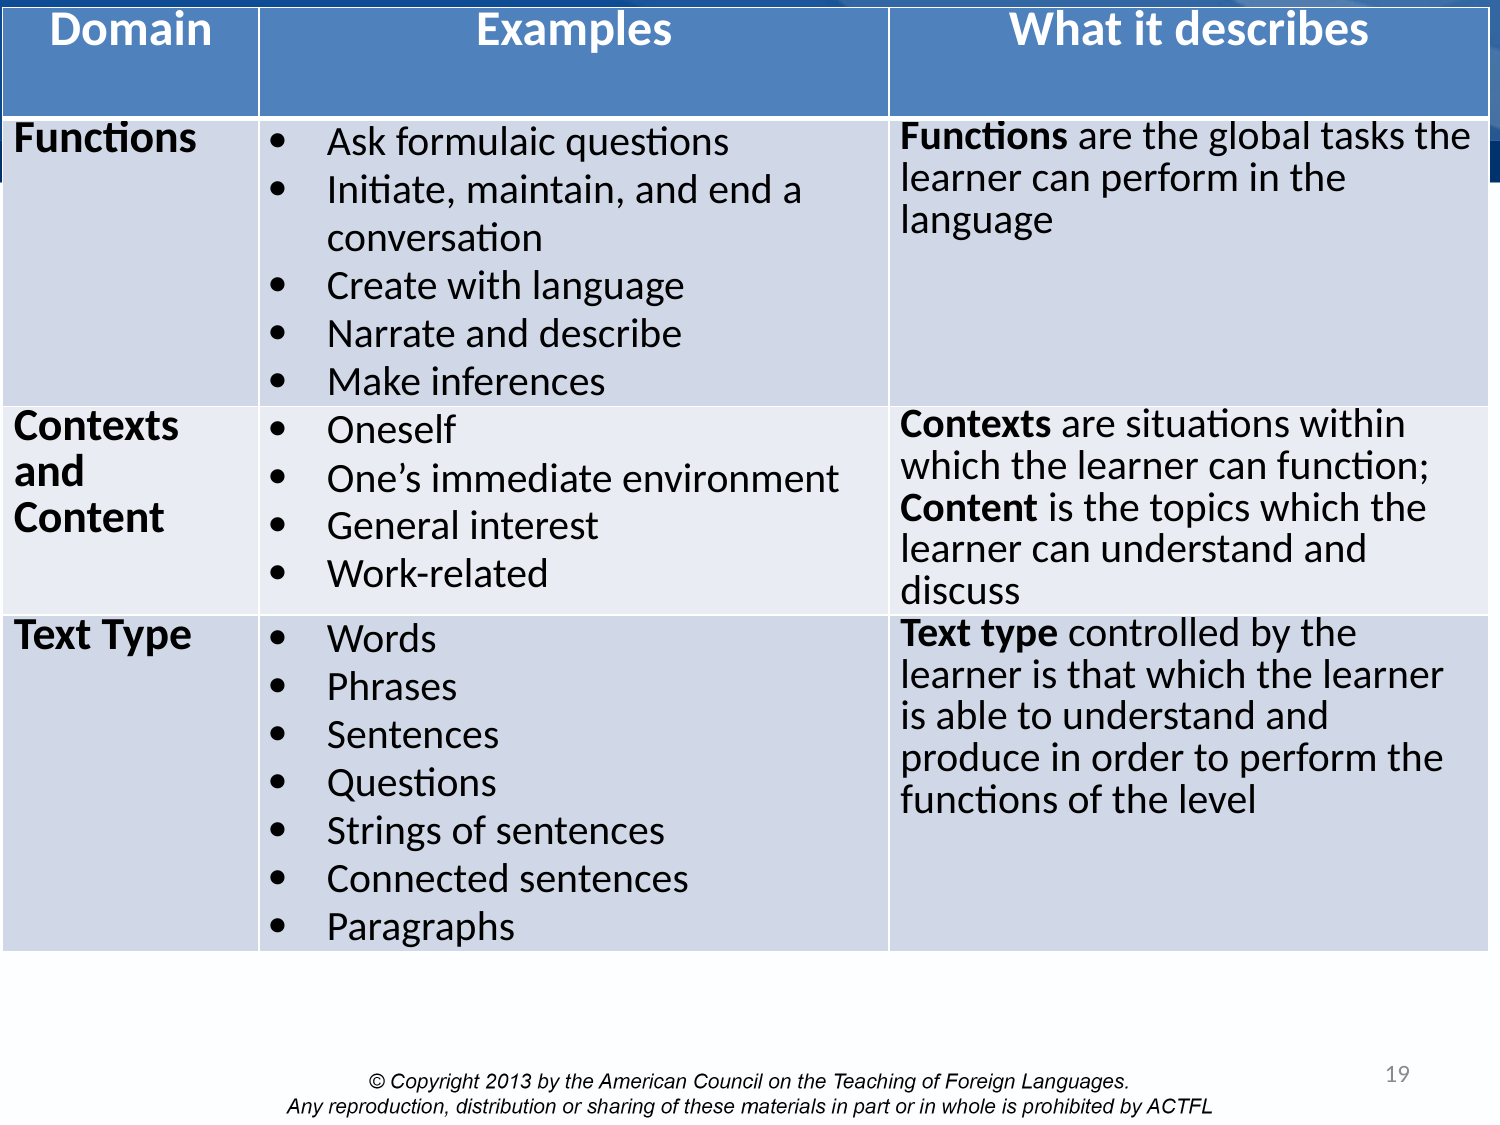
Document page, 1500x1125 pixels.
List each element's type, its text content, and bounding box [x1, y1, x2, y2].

slide_number 19 [1074, 1042, 1425, 1103]
table_cell Text Type [3, 616, 258, 951]
table_header Domain [3, 8, 258, 116]
table_cell Contexts are situations within which the learner can function; Content is the topics which the learner can understand and discuss [890, 407, 1488, 614]
table_cell Functions are the global tasks the learner can perform in the language [890, 121, 1488, 406]
table_cell Words Phrases Sentences Questions Strings of sentences Connected sentences Paragraphs [260, 616, 888, 951]
table_cell Ask formulaic questions Initiate, maintain, and end a conversation Create with language Narrate and describe Make inferences [260, 121, 888, 406]
picture [0, 0, 1500, 1125]
table_cell Text type controlled by the learner is that which the learner is able to understand and produce in order to perform the functions of the level [890, 616, 1488, 951]
table_header What it describes [890, 8, 1488, 116]
table_cell Contexts and Content [3, 407, 258, 614]
table_cell Functions [3, 121, 258, 406]
table_header Examples [260, 8, 888, 116]
table_cell Oneself One’s immediate environment General interest Work-related [260, 407, 888, 614]
